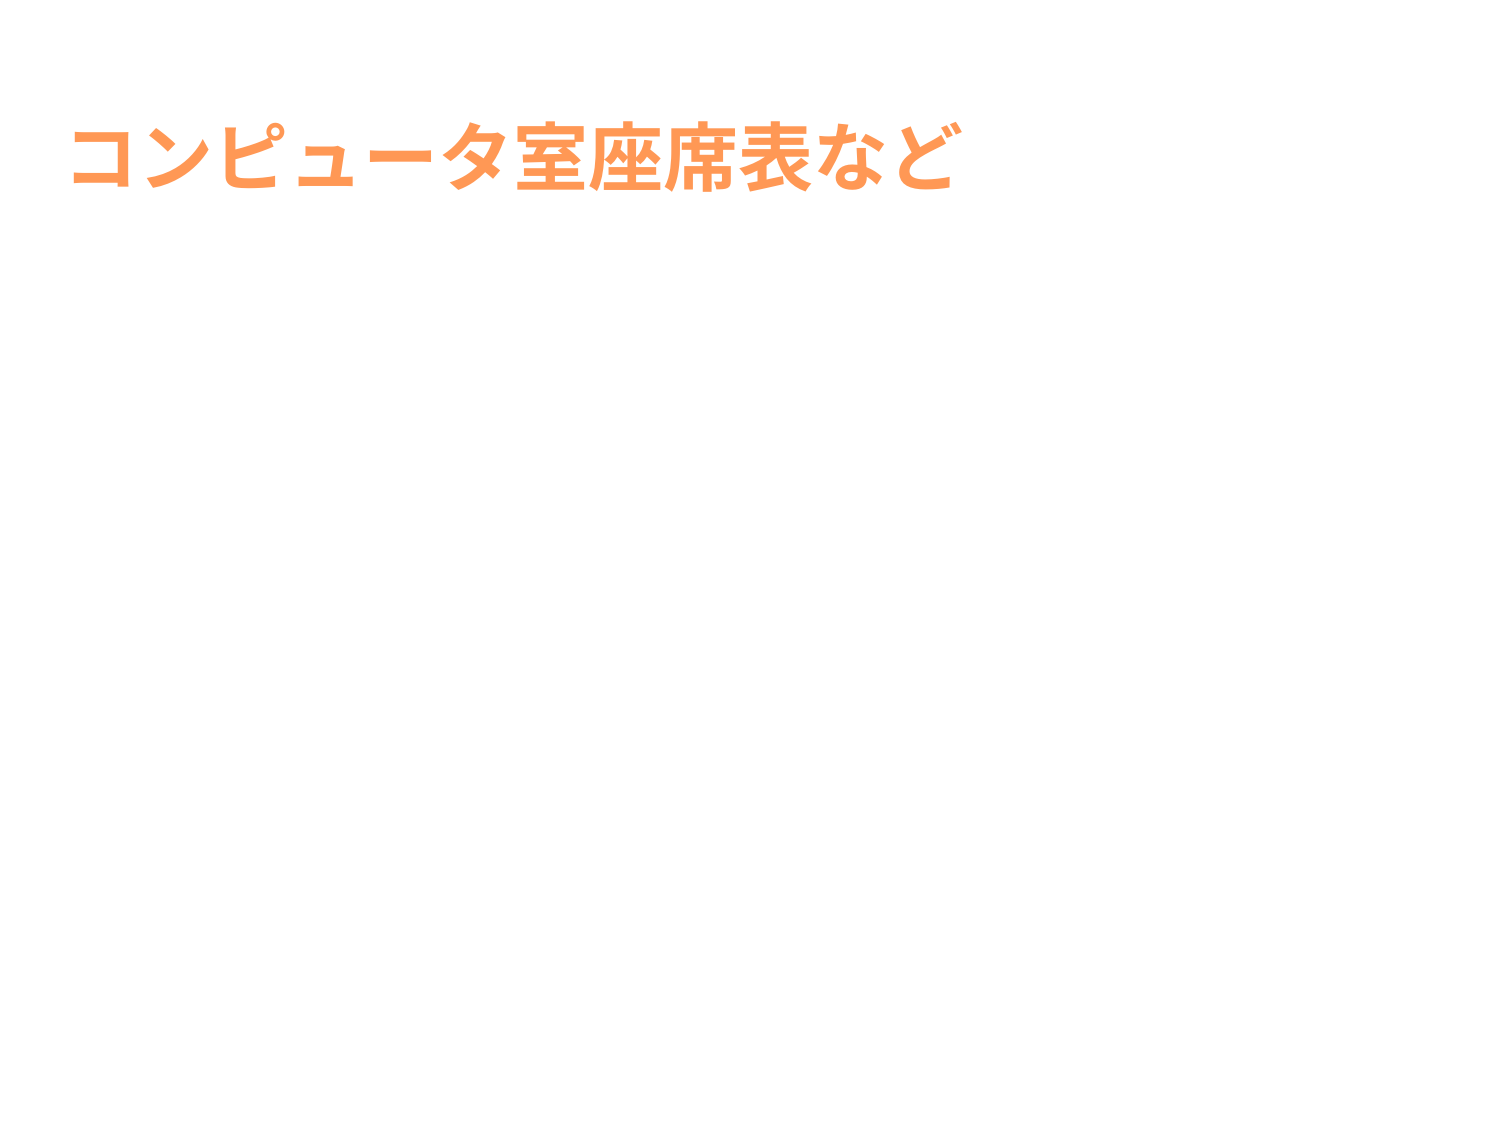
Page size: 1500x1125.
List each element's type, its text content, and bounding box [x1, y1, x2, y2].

text_box コンピュータ室座席表など [41, 103, 987, 209]
